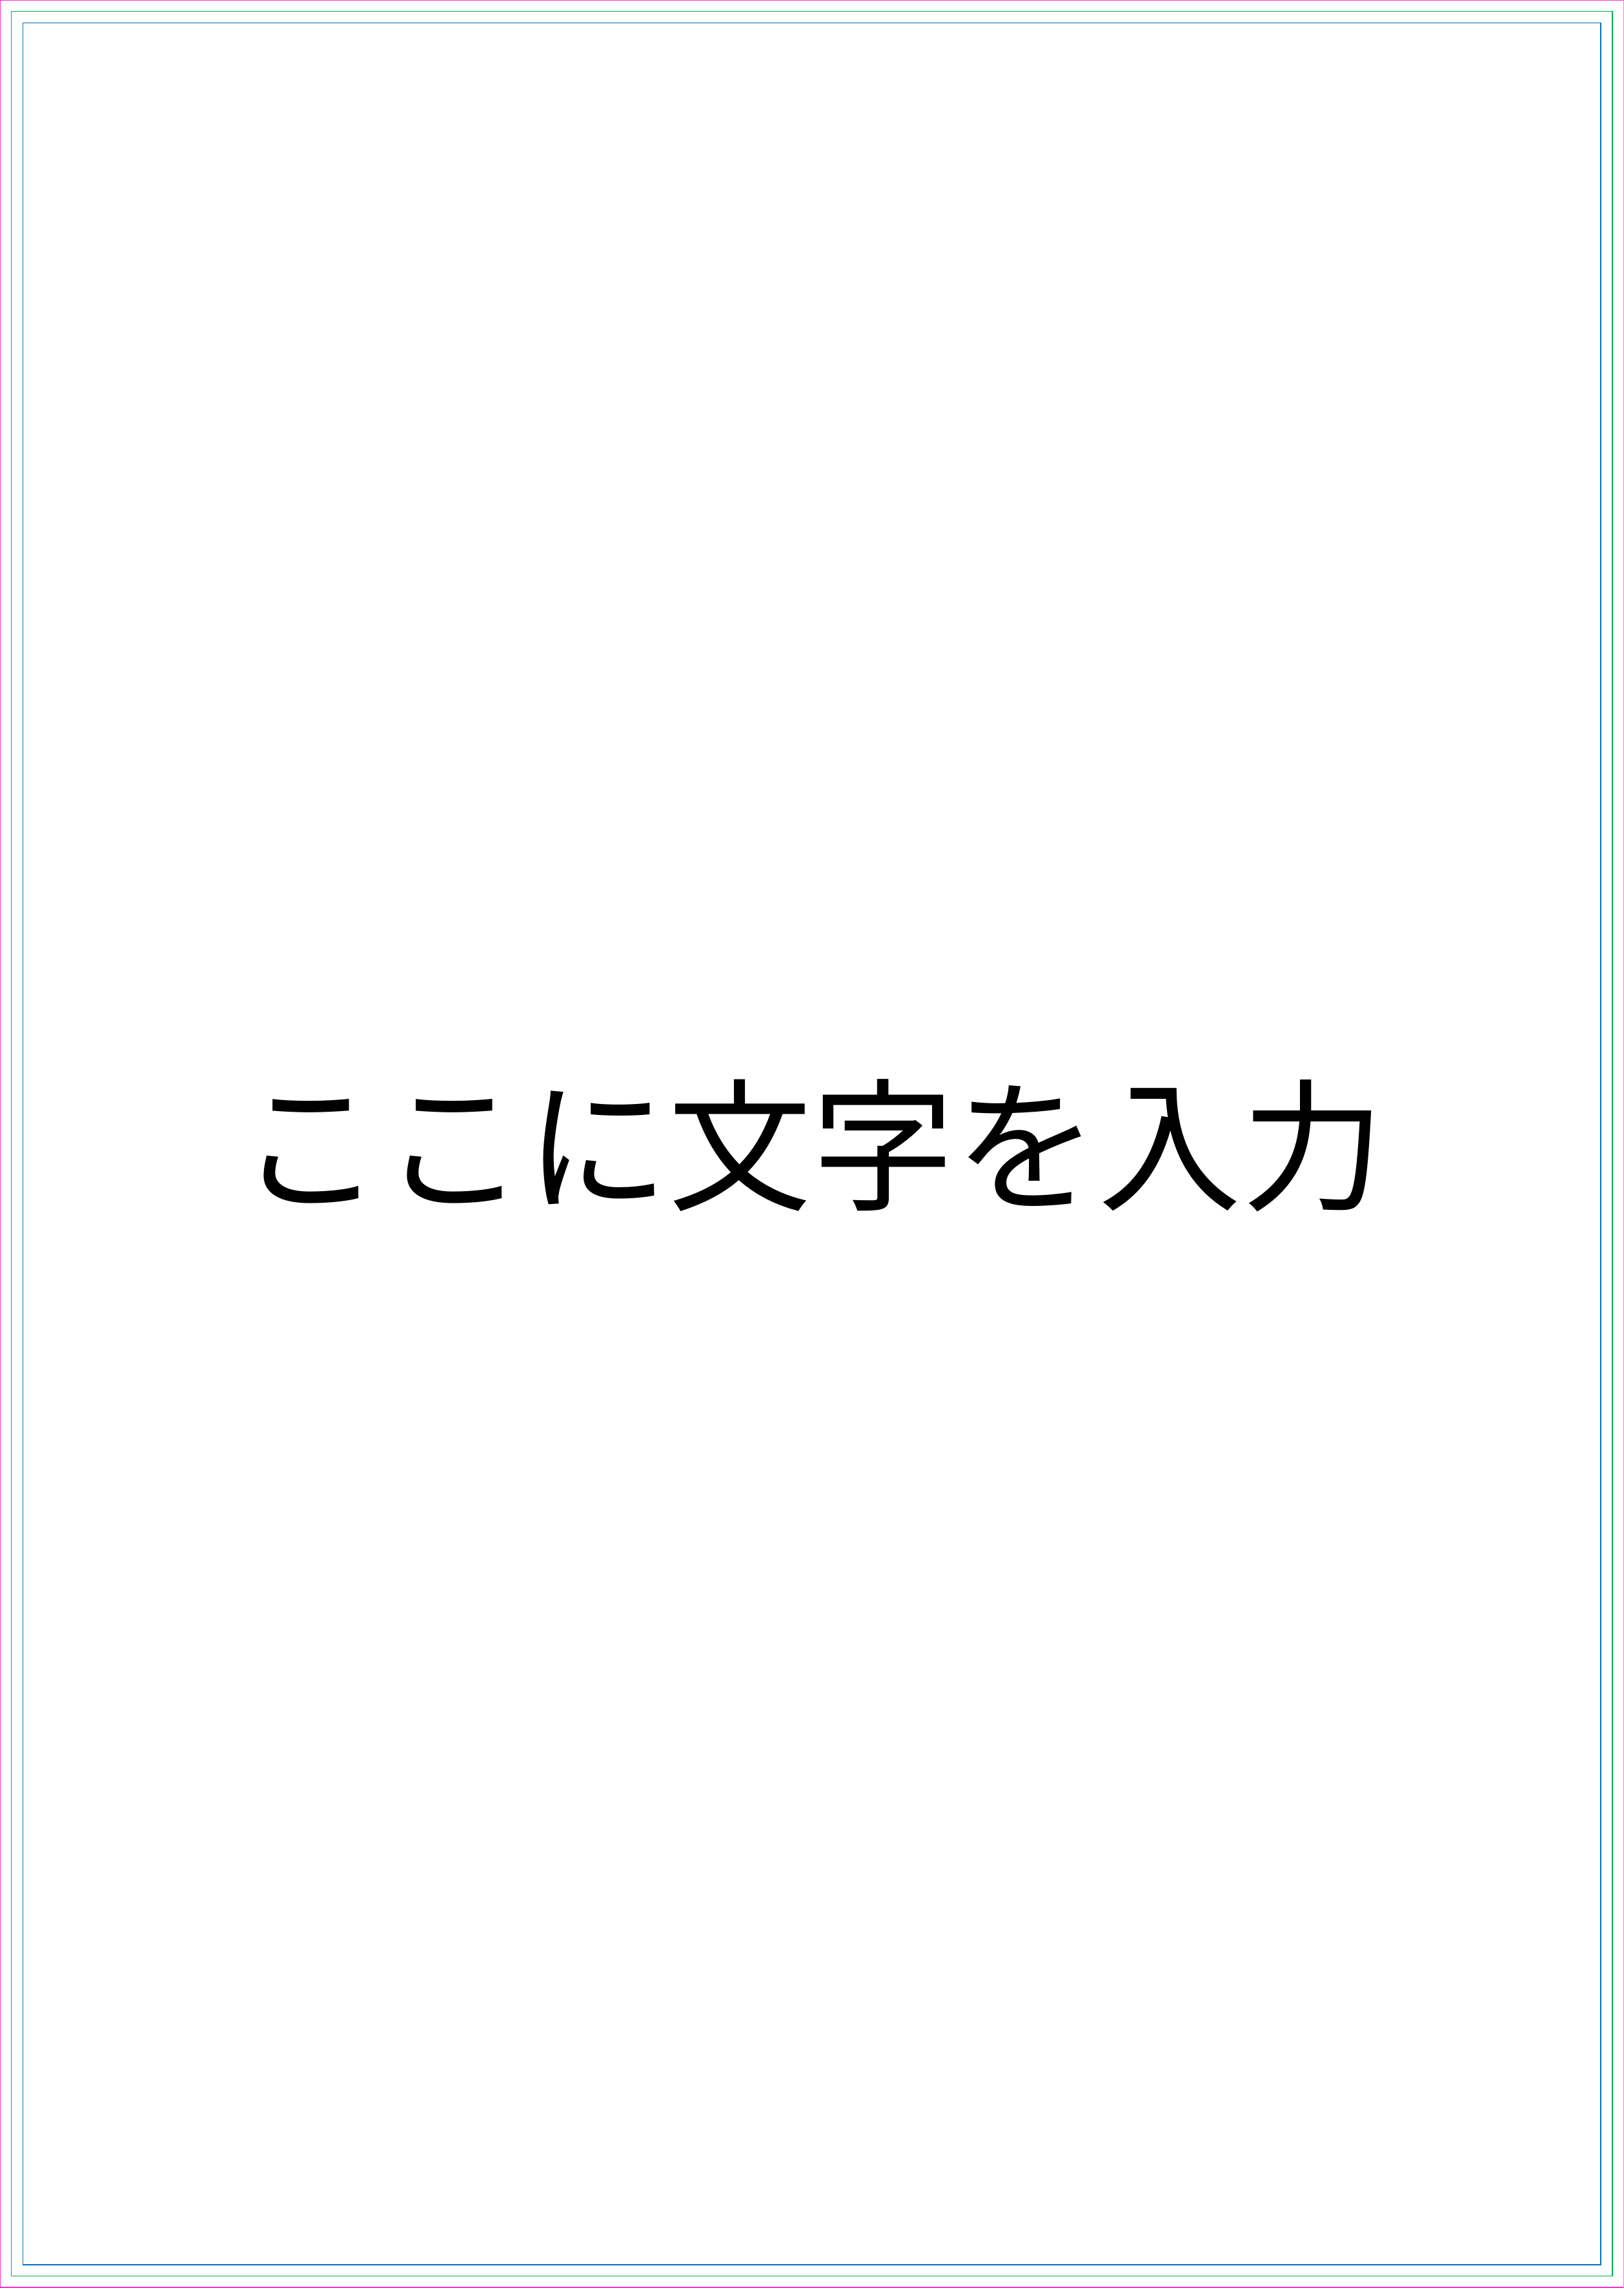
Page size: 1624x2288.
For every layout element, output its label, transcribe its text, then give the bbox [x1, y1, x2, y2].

text_box ここに文字を入力 [220, 1047, 1404, 1238]
